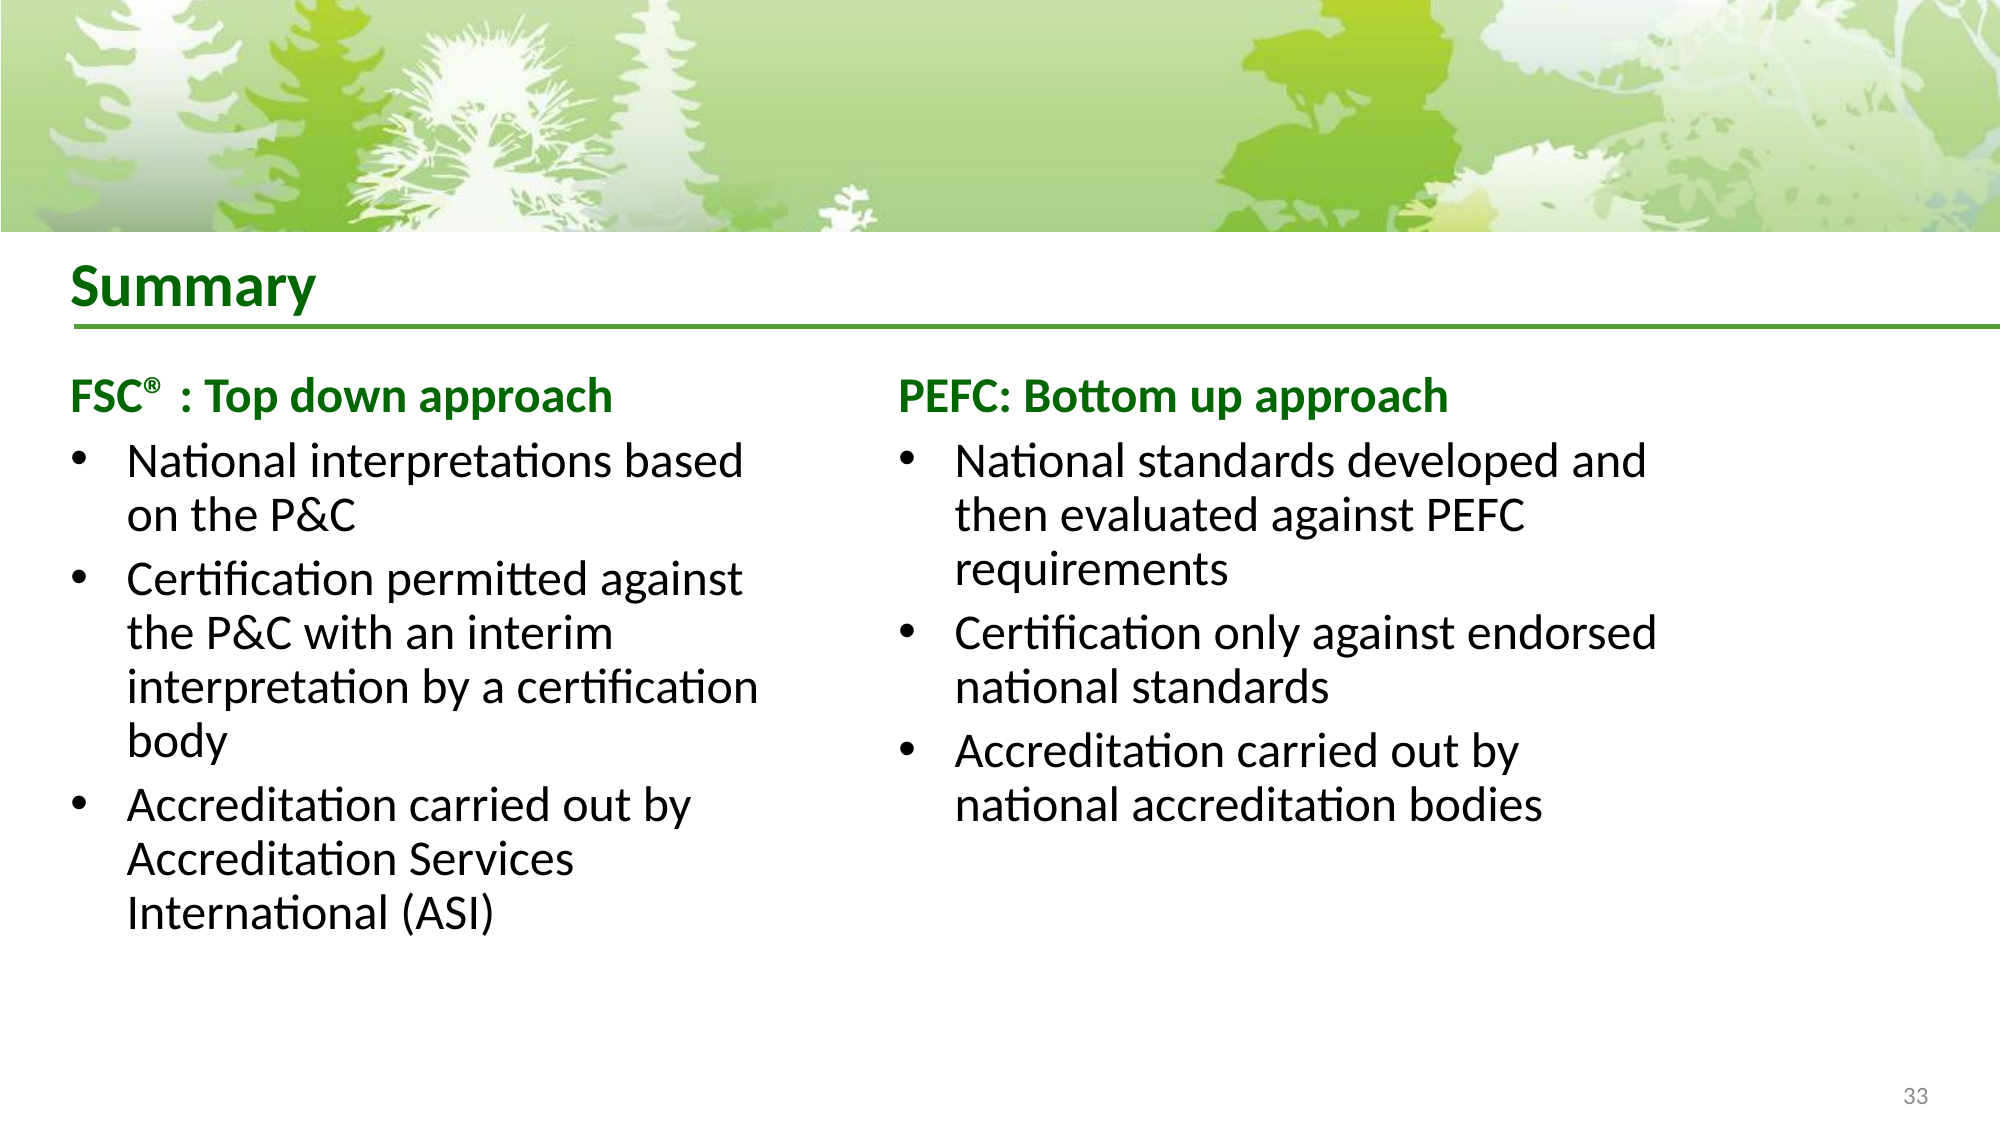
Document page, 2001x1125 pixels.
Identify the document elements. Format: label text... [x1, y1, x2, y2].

list PEFC: Bottom up approach National standards developed and then evaluated against PEFC requirements Certification only against endorsed national standards Accreditation carried out by national accreditation bodies [883, 362, 1691, 1011]
list FSC® : Top down approach National interpretations based on the P&C Certification permitted against the P&C with an interim interpretation by a certification body Accreditation carried out by Accreditation Services International (ASI) [55, 362, 788, 1105]
picture [0, 0, 2000, 232]
title Summary [55, 192, 1406, 381]
slide_number 33 [1493, 1065, 1944, 1125]
